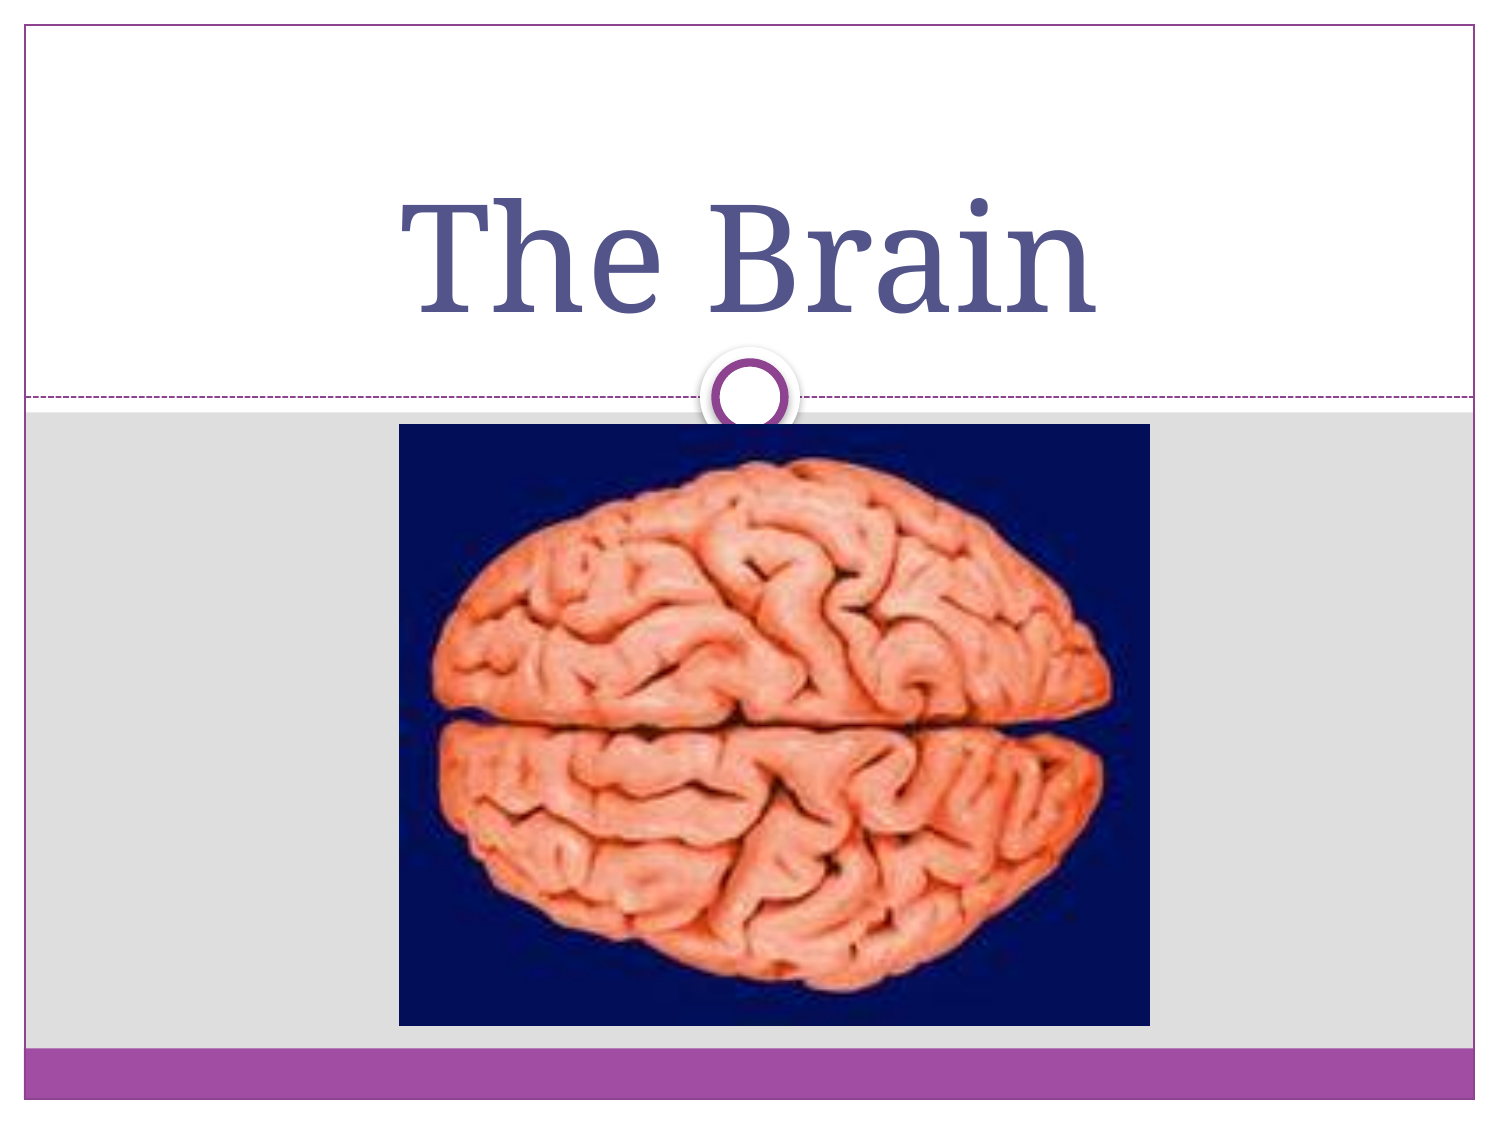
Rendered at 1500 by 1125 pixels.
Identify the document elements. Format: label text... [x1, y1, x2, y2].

title The Brain [112, 62, 1388, 350]
picture [399, 424, 1151, 1026]
text_box [25, 0, 385, 179]
